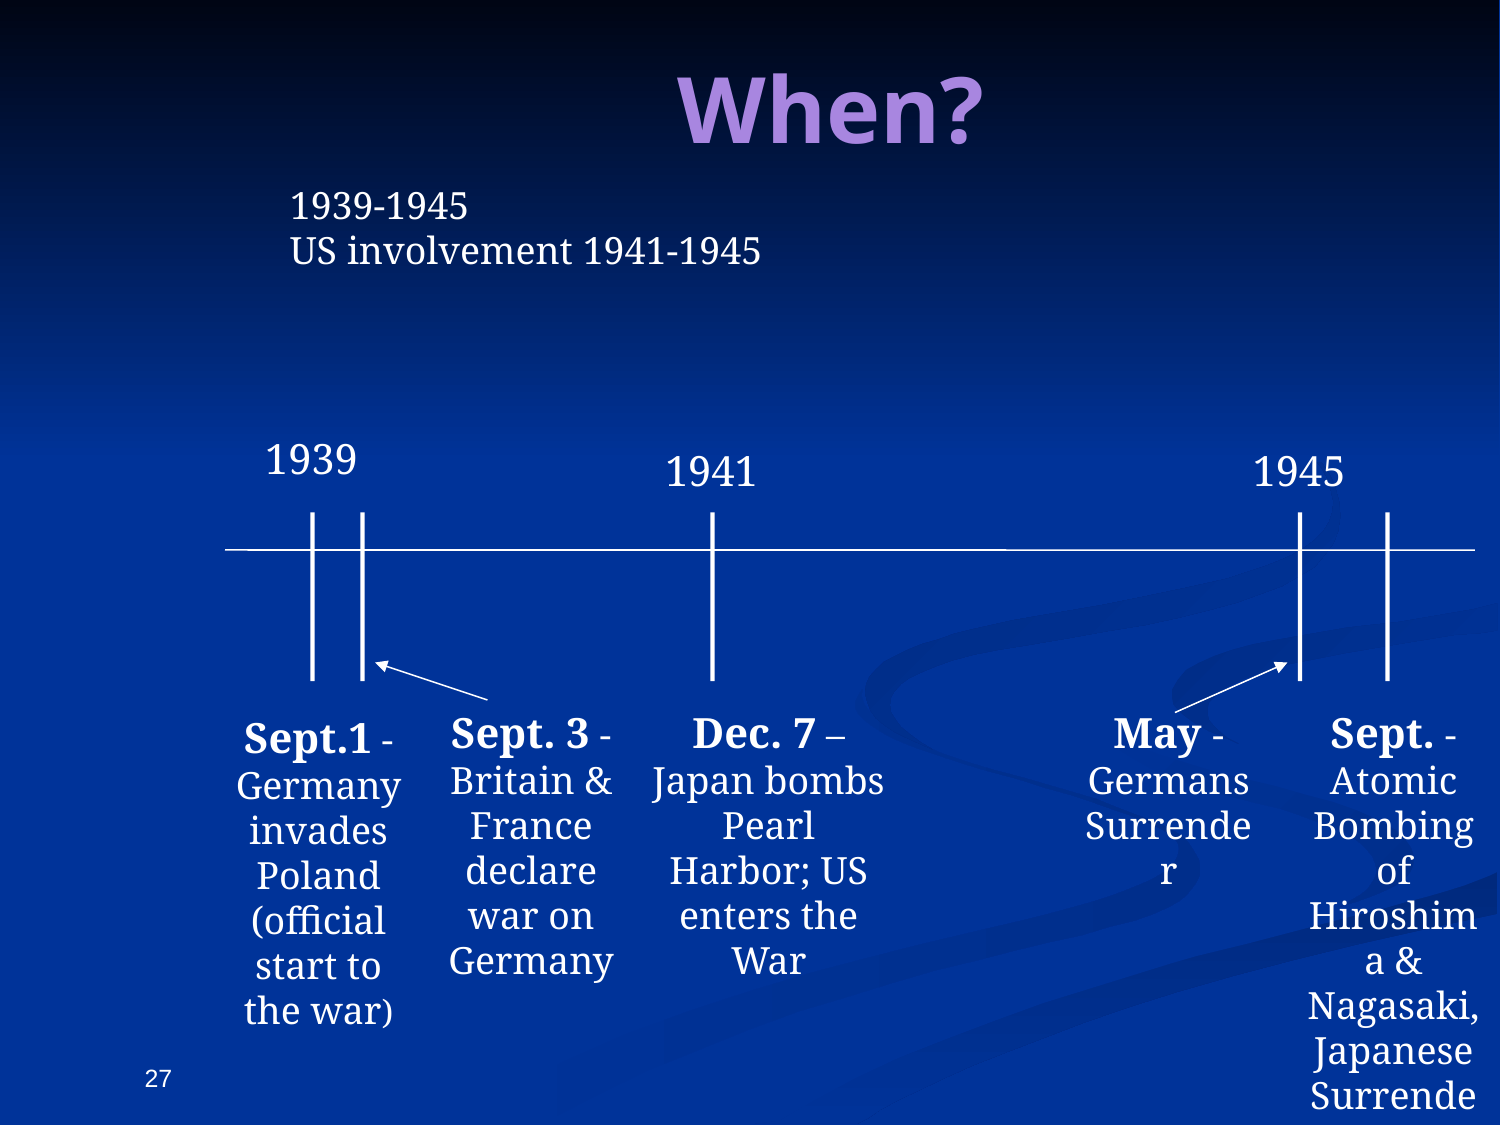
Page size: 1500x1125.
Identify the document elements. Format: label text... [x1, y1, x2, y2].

text_box 1941 [650, 437, 773, 503]
text_box 1939-1945 US involvement 1941-1945 [274, 174, 1175, 280]
text_box May - Germans Surrender [1062, 699, 1275, 900]
text_box [1174, 661, 1288, 713]
text_box 1939 [250, 425, 373, 490]
slide_number 27 [87, 1049, 188, 1101]
text_box 1945 [1237, 437, 1361, 503]
text_box Sept. - Atomic Bombing of Hiroshima & Nagasaki, Japanese Surrender [1287, 699, 1500, 1125]
text_box [375, 660, 488, 701]
text_box Dec. 7 – Japan bombs Pearl Harbor; US enters the War [637, 699, 900, 990]
text_box Sept. 3 -Britain & France declare war on Germany [424, 699, 638, 1125]
title When? [274, 44, 1388, 170]
text_box Sept.1 - Germany invades Poland (official start to the war) [212, 704, 424, 1039]
